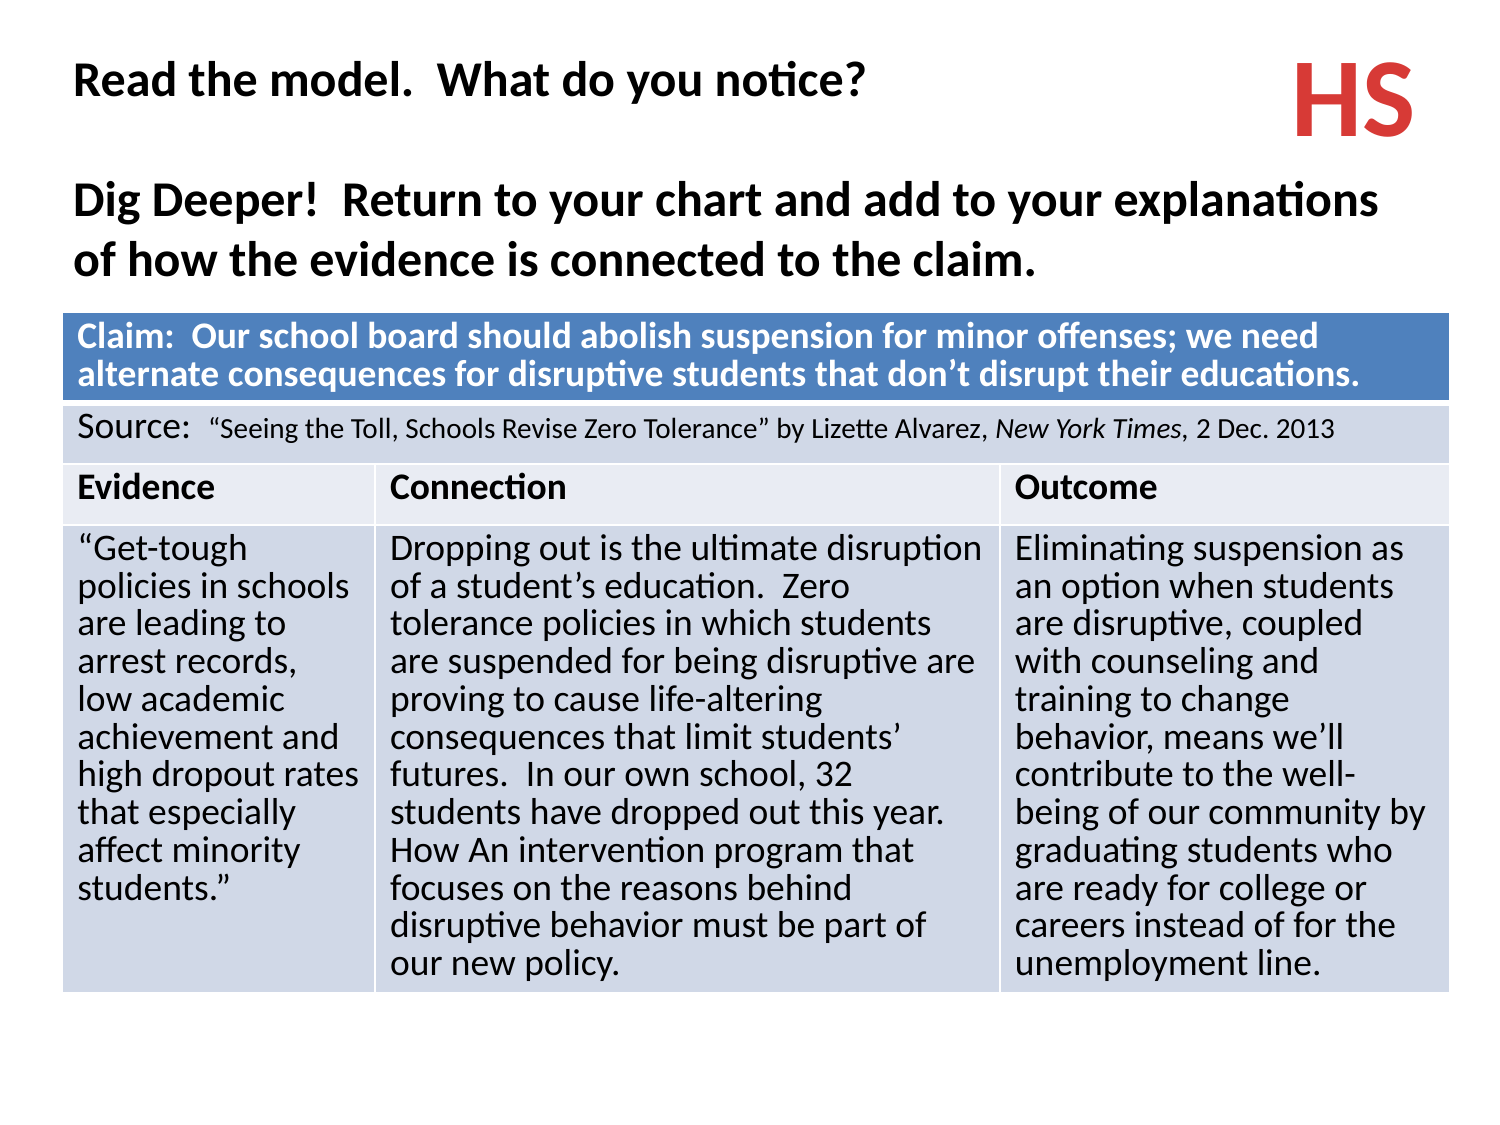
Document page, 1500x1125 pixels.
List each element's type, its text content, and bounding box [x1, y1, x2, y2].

table_cell Outcome [1001, 465, 1449, 524]
table_cell “Get-tough policies in schools are leading to arrest records, low academic achievement and high dropout rates that especially affect minority students.” [63, 526, 374, 992]
table_header Claim: Our school board should abolish suspension for minor offenses; we need alternate consequences for disruptive students that don’t disrupt their educations. [63, 313, 1449, 400]
table_cell Source: “Seeing the Toll, Schools Revise Zero Tolerance” by Lizette Alvarez, New York Times, 2 Dec. 2013 [63, 406, 1449, 463]
table_cell Dropping out is the ultimate disruption of a student’s education. Zero tolerance policies in which students are suspended for being disruptive are proving to cause life-altering consequences that limit students’ futures. In our own school, 32 students have dropped out this year. How An intervention program that focuses on the reasons behind disruptive behavior must be part of our new policy. [376, 526, 999, 992]
text_box Read the model. What do you notice? Dig Deeper! Return to your chart and add to your explanations of how the evidence is connected to the claim. [58, 39, 1425, 294]
table_cell Eliminating suspension as an option when students are disruptive, coupled with counseling and training to change behavior, means we’ll contribute to the well-being of our community by graduating students who are ready for college or careers instead of for the unemployment line. [1001, 526, 1449, 992]
table_cell Connection [376, 465, 999, 524]
table_cell Evidence [63, 465, 374, 524]
text_box HS [1276, 16, 1432, 167]
